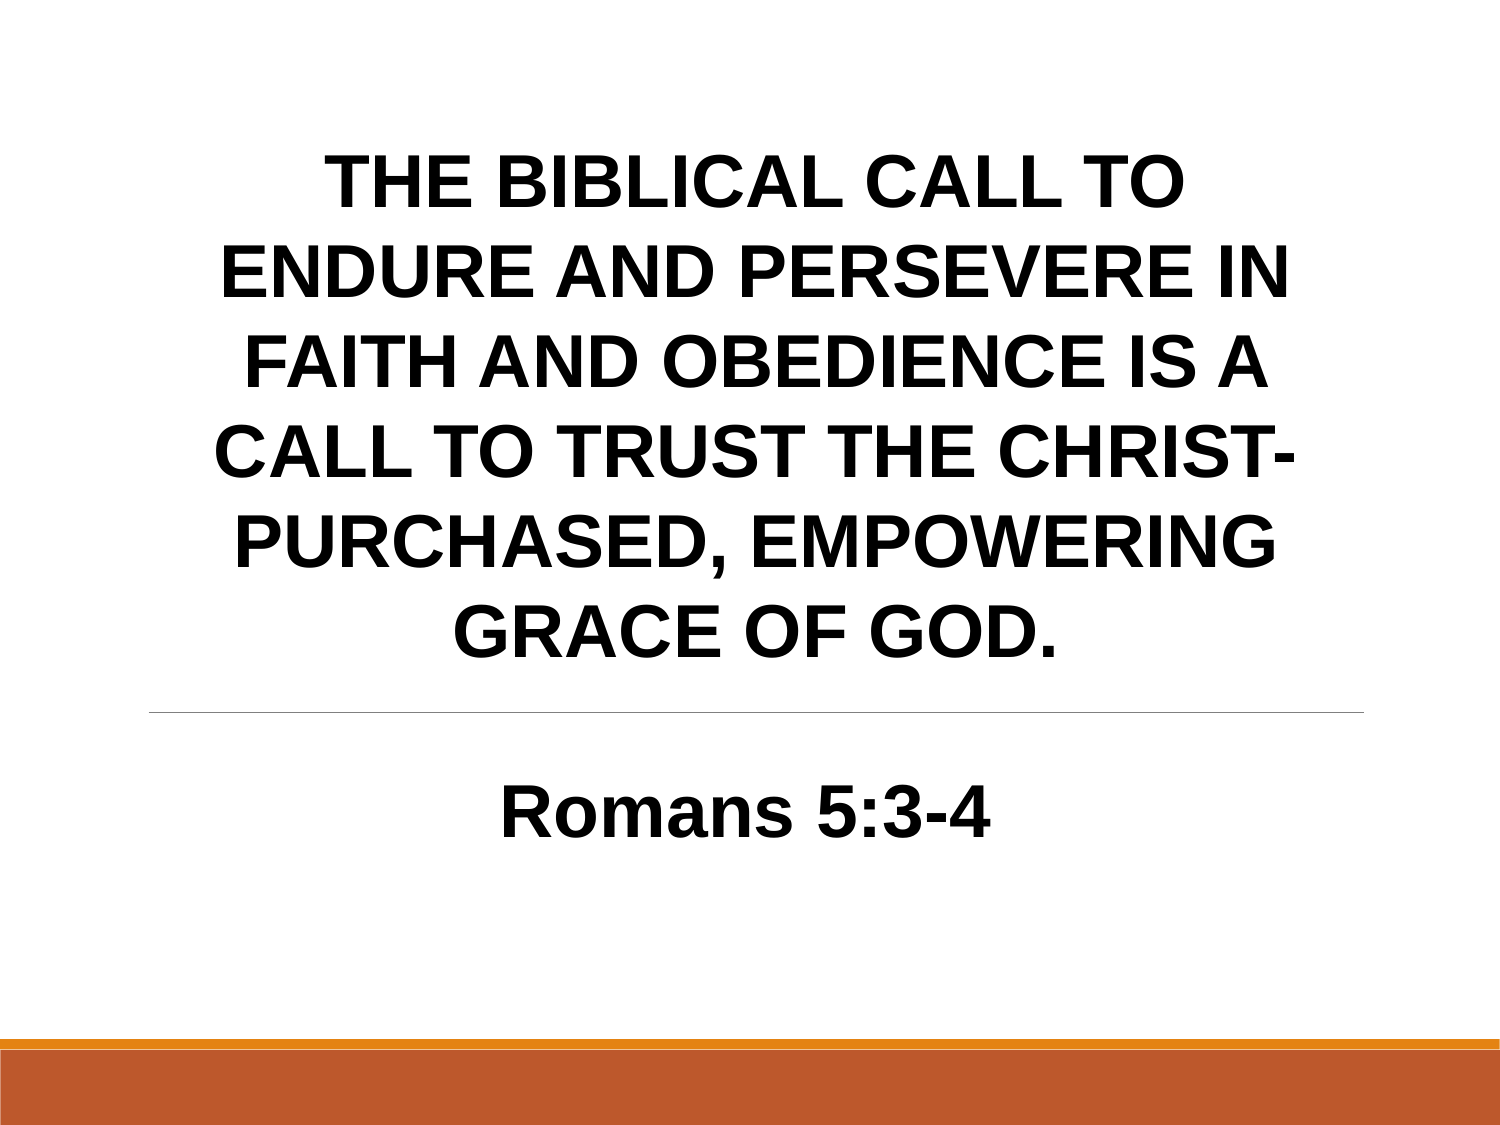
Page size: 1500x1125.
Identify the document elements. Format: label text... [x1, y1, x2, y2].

text_box THE BIBLICAL CALL TO ENDURE AND PERSEVERE IN FAITH AND OBEDIENCE IS A CALL TO TRUST THE CHRIST-PURCHASED, EMPOWERING GRACE OF GOD. Romans 5:3-4 [174, 124, 1338, 860]
